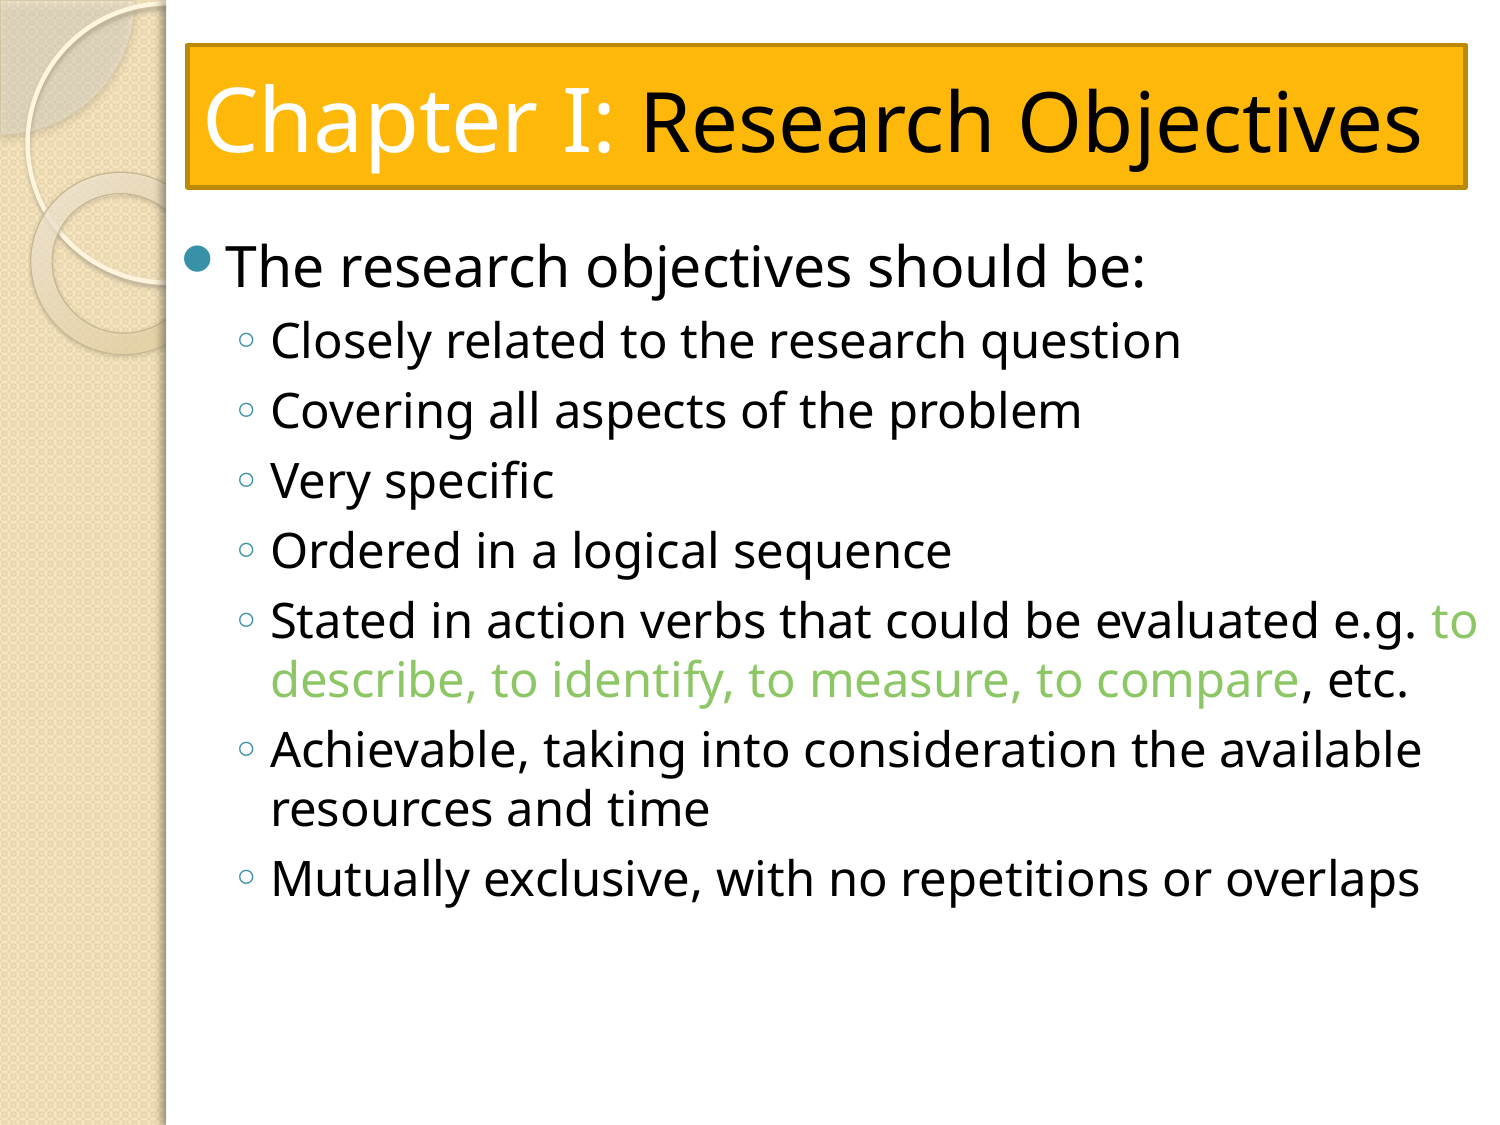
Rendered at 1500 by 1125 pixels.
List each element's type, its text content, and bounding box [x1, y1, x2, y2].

title Chapter I: Research Objectives [185, 43, 1468, 190]
list The research objectives should be: Closely related to the research question Covering all aspects of the problem Very specific Ordered in a logical sequence Stated in action verbs that could be evaluated e.g. to describe, to identify, to measure, to compare, etc. Achievable, taking into consideration the available resources and time Mutually exclusive, with no repetitions or overlaps [152, 222, 1500, 966]
